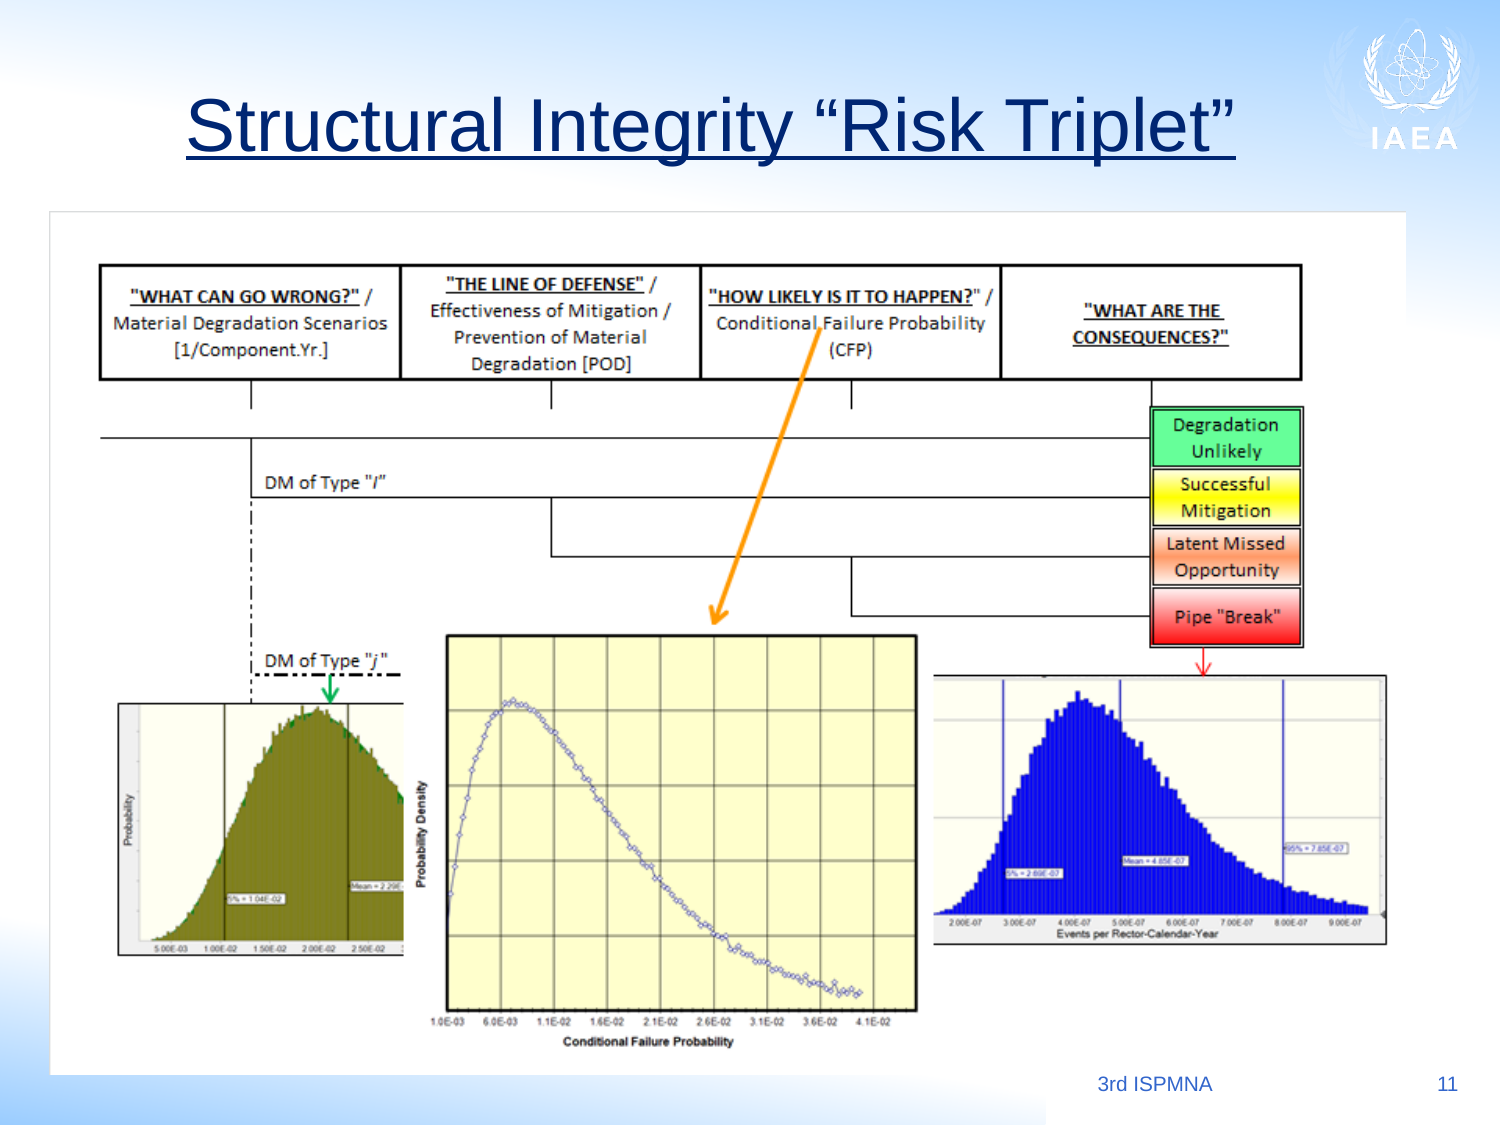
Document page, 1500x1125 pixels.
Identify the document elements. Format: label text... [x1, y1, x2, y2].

text_box Structural Integrity “Risk Triplet” [171, 69, 1299, 174]
picture [49, 210, 1406, 1076]
slide_number 11 [1389, 1063, 1474, 1112]
footer 3rd ISPMNA [962, 1084, 1228, 1112]
picture [1303, 0, 1500, 172]
